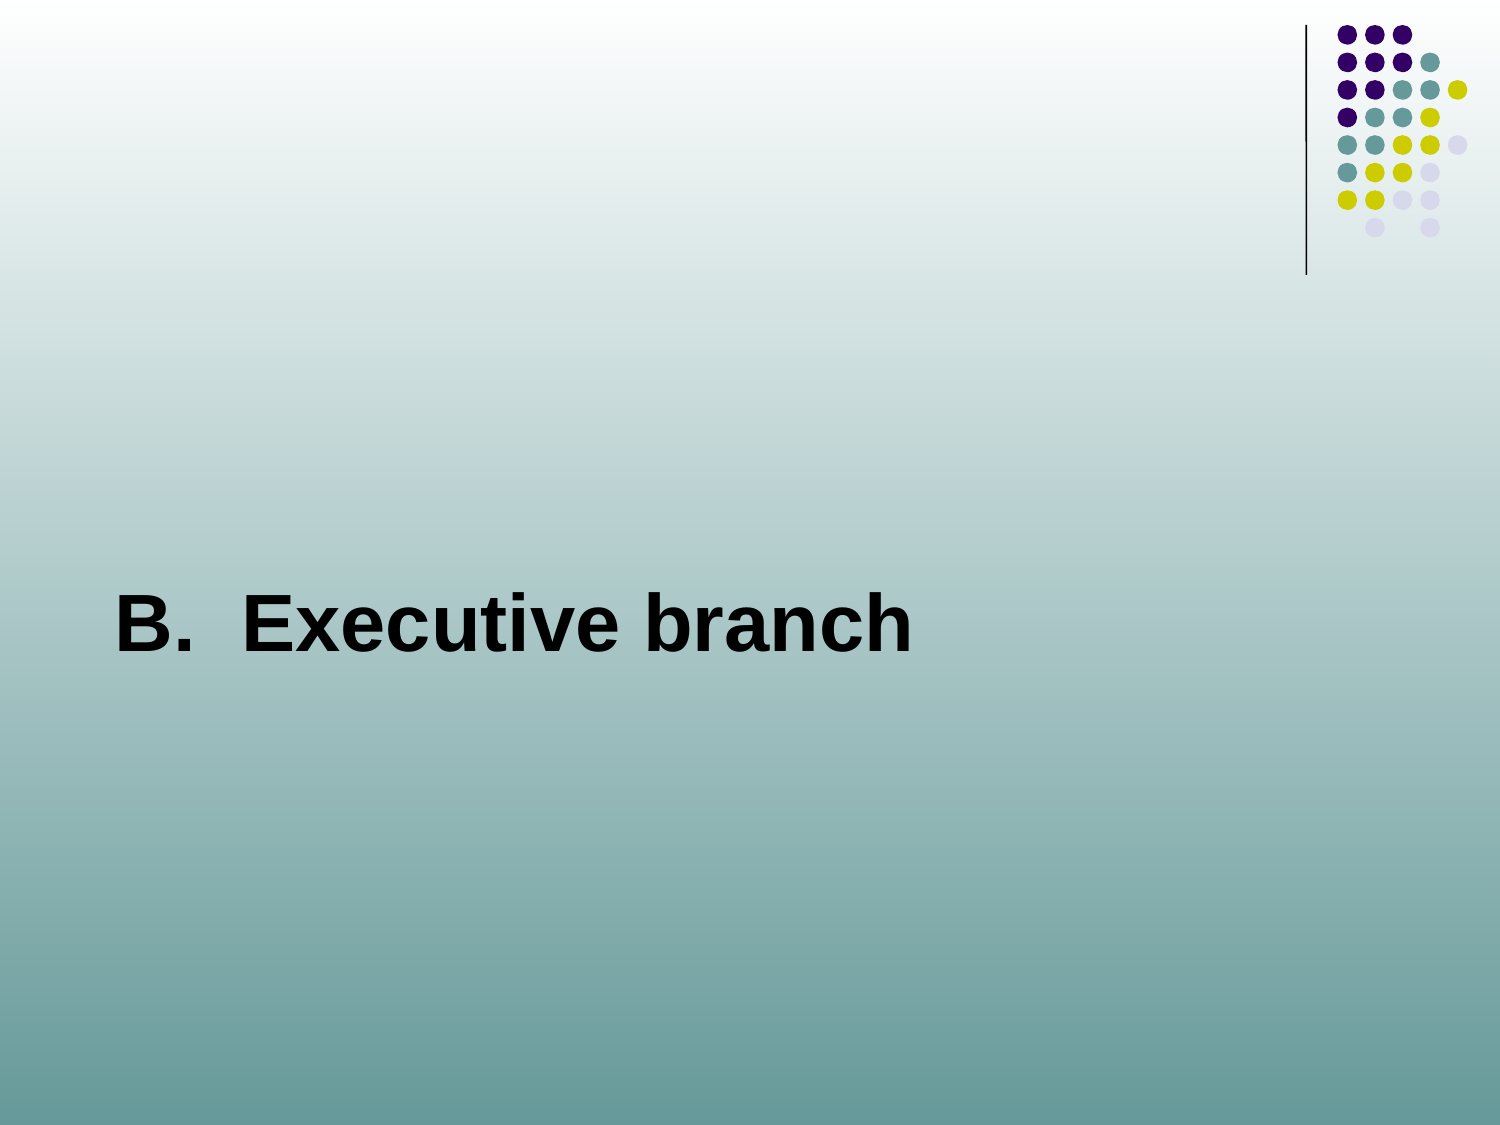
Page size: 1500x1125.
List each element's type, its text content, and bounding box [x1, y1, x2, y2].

title B. Executive branch [99, 462, 1338, 675]
